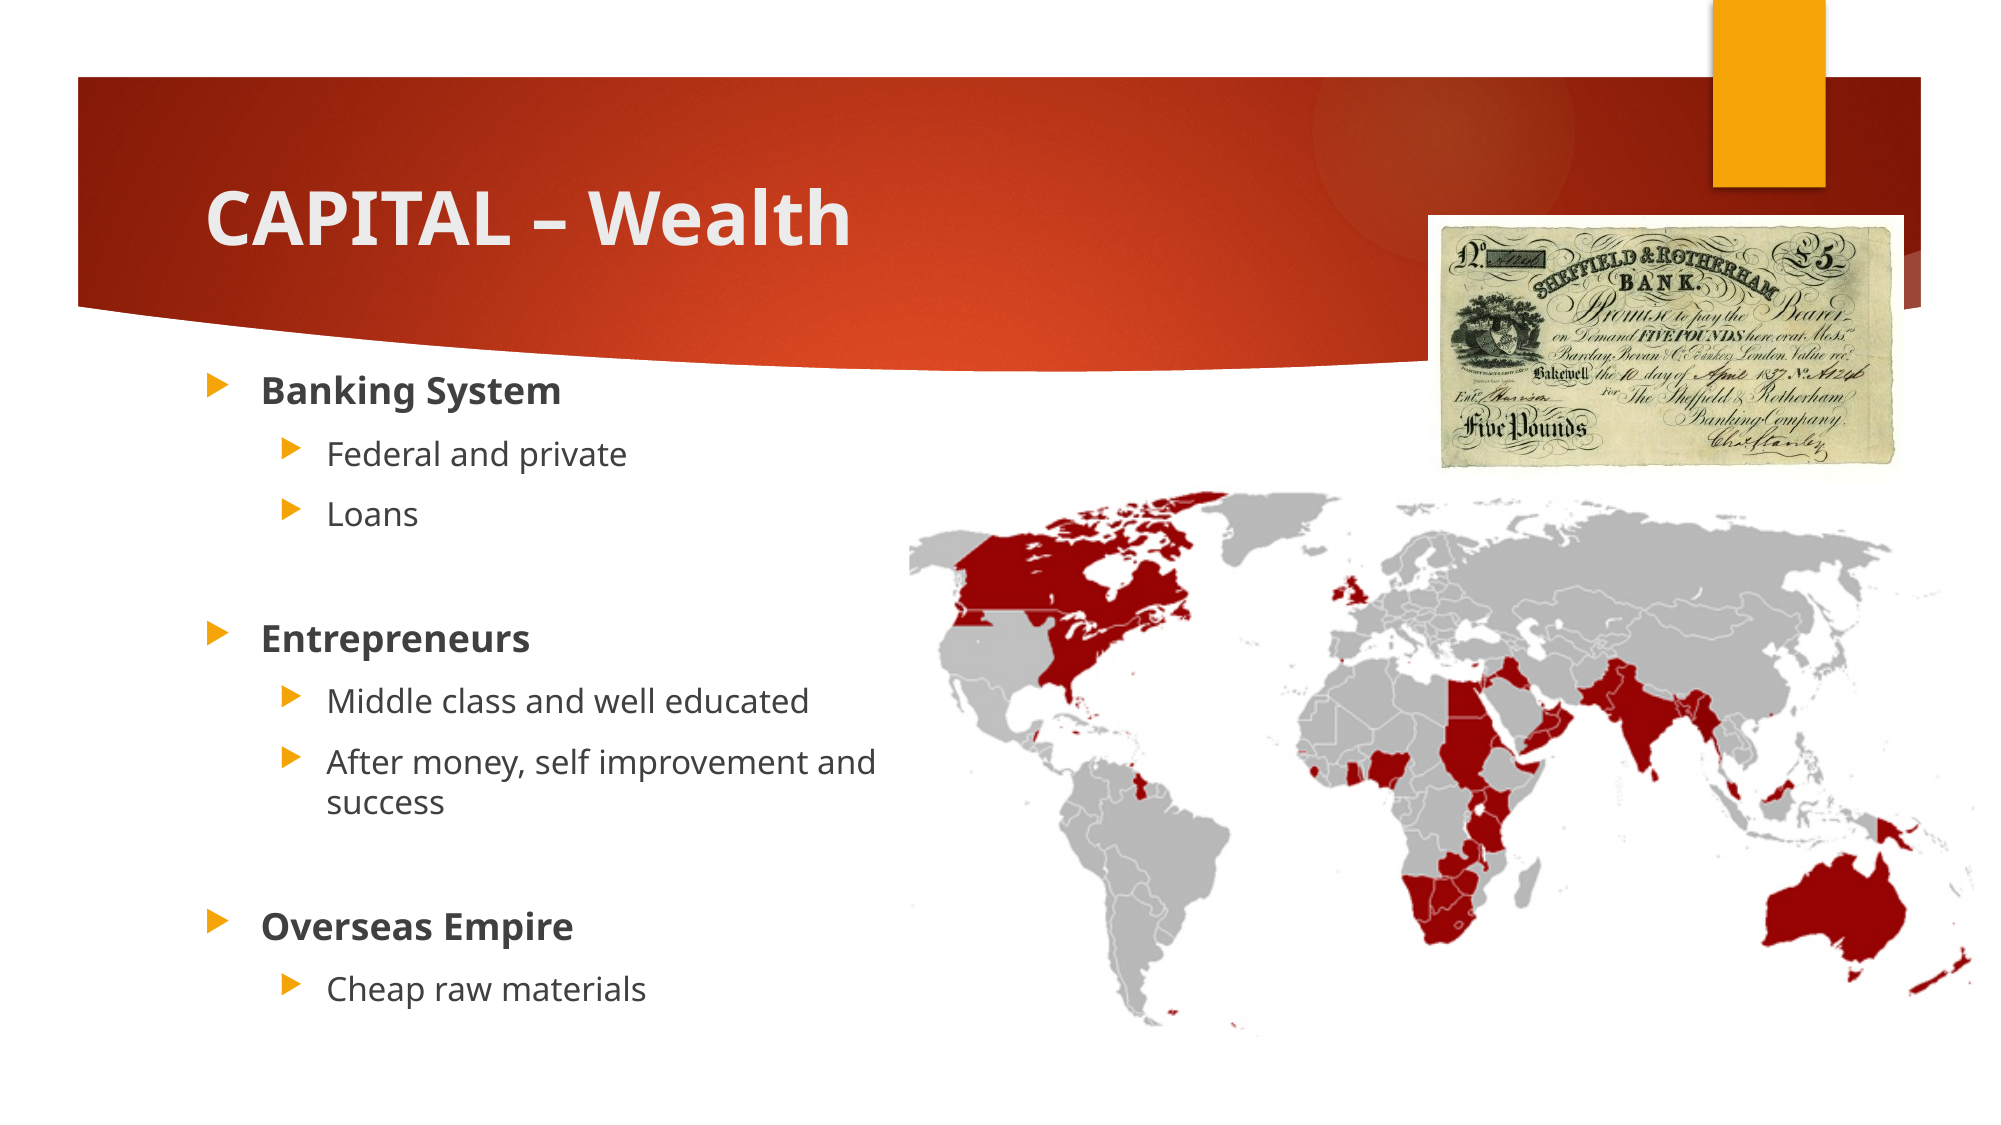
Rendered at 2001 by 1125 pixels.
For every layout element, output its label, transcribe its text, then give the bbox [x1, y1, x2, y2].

title CAPITAL – Wealth [189, 155, 1627, 275]
list Banking System Federal and private Loans Entrepreneurs Middle class and well educated After money, self improvement and success Overseas Empire Cheap raw materials [189, 359, 979, 1060]
picture [909, 214, 1987, 1038]
